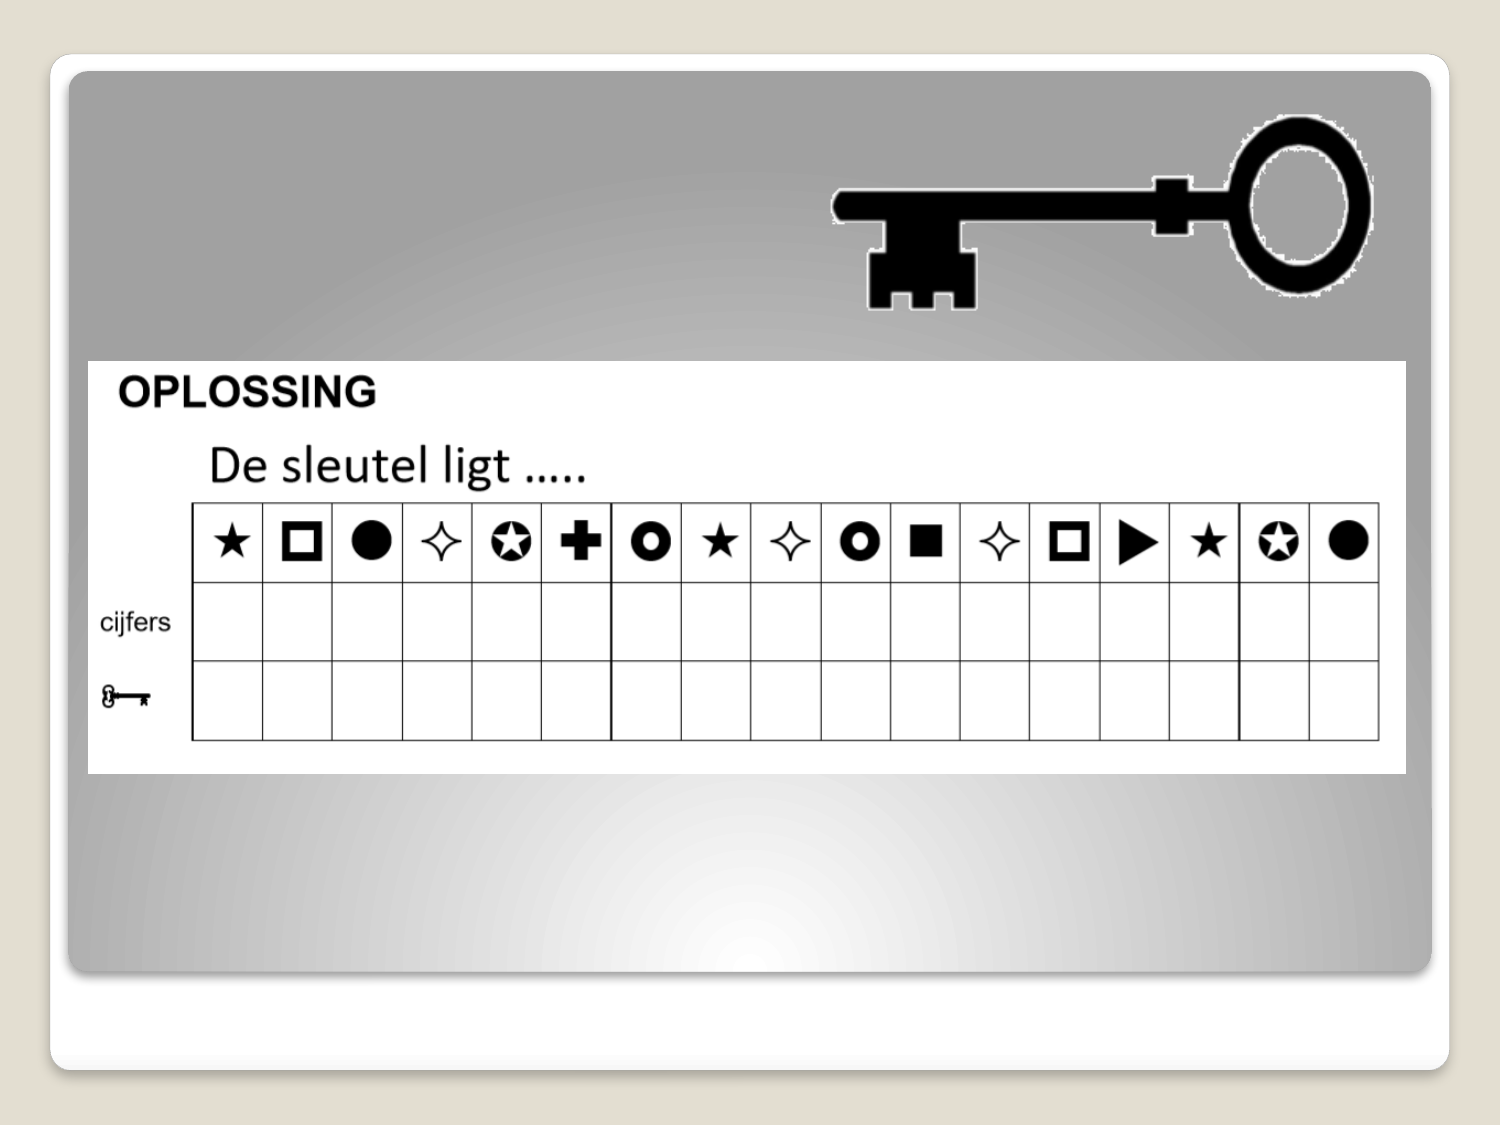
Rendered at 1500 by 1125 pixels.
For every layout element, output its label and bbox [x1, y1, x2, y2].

picture [88, 361, 1406, 774]
list [808, 113, 1385, 314]
